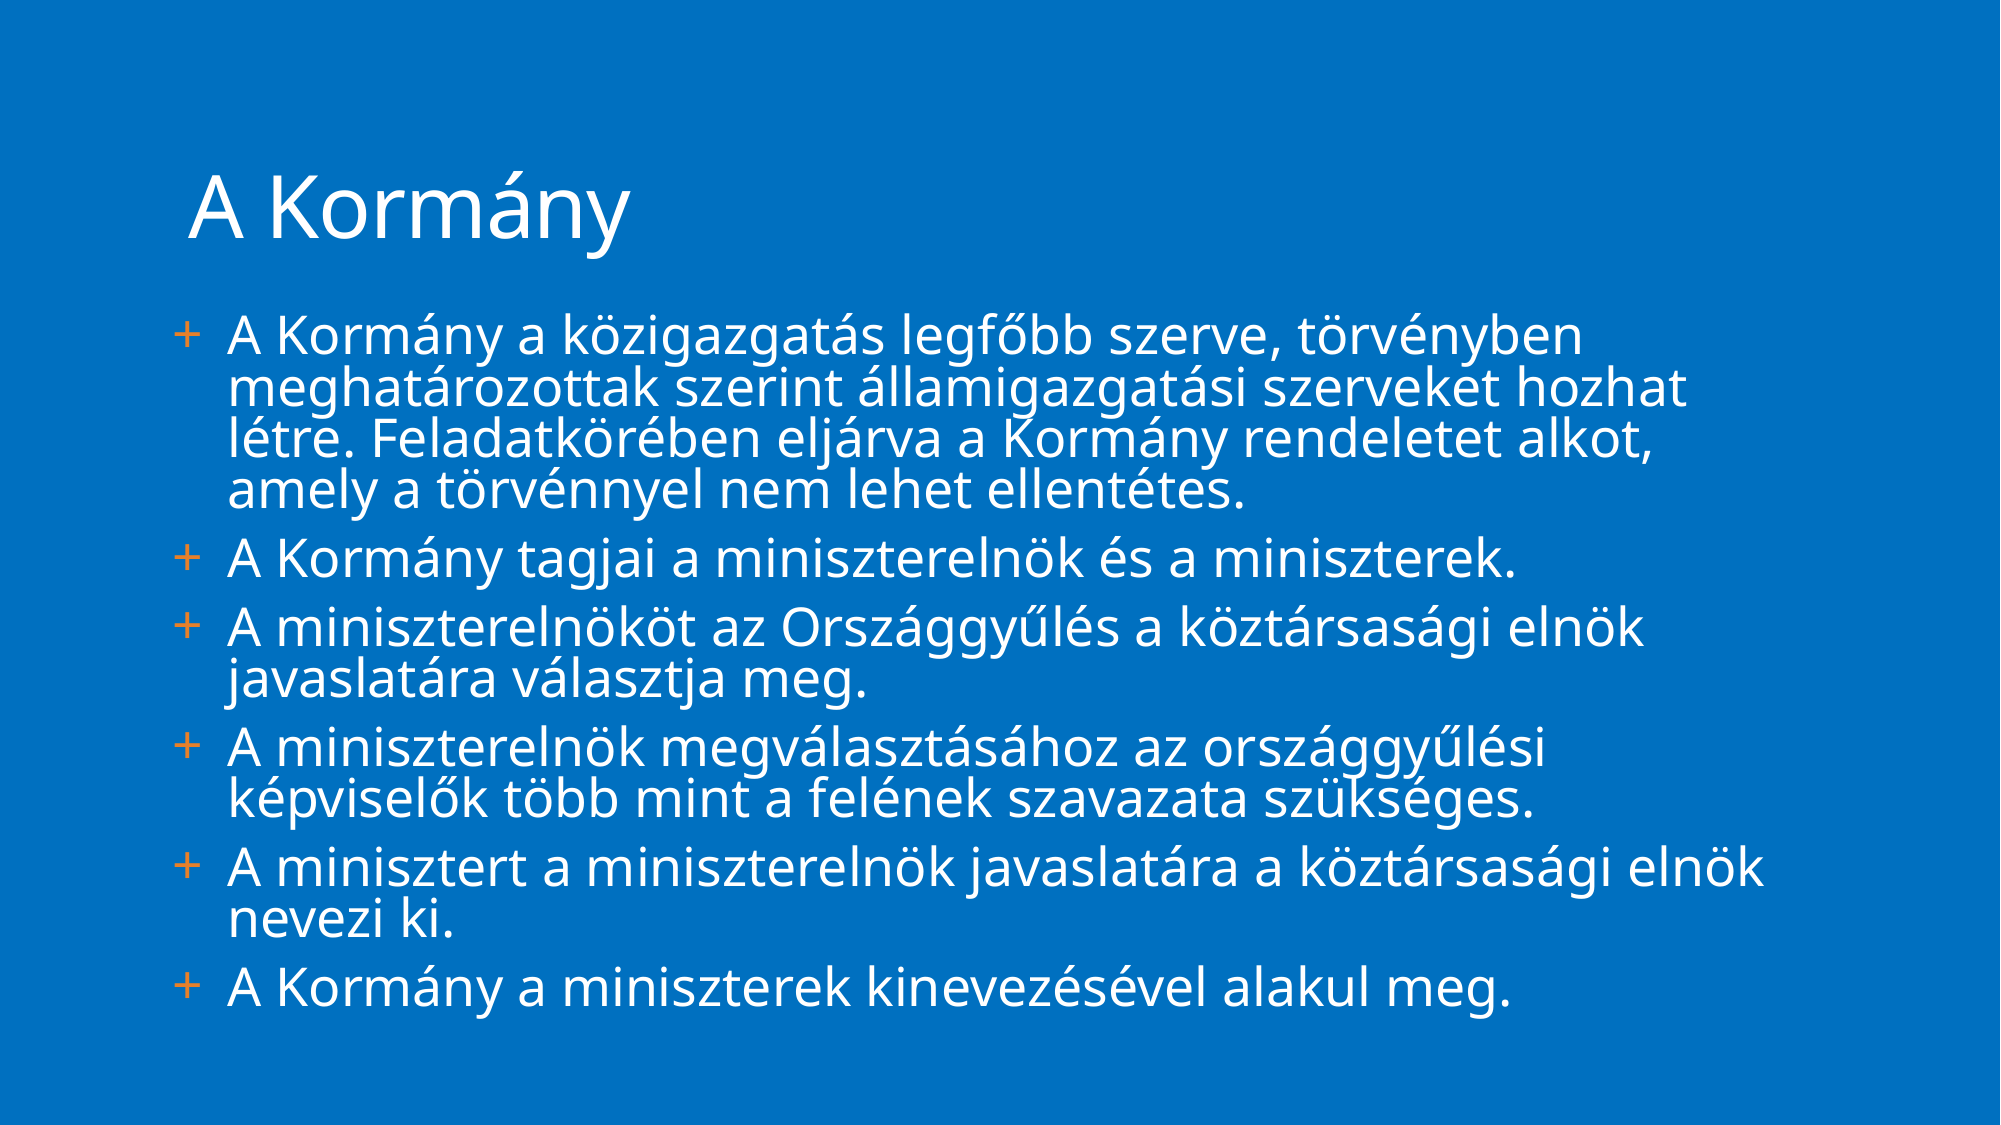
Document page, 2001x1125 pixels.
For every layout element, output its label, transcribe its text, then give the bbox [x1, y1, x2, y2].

title A Kormány [173, 151, 1674, 306]
list A Kormány a közigazgatás legfőbb szerve, törvényben meghatározottak szerint államigazgatási szerveket hozhat létre. Feladatkörében eljárva a Kormány rendeletet alkot, amely a törvénnyel nem lehet ellentétes. A Kormány tagjai a miniszterelnök és a miniszterek. A miniszterelnököt az Országgyűlés a köztársasági elnök javaslatára választja meg. A miniszterelnök megválasztásához az országgyűlési képviselők több mint a felének szavazata szükséges. A minisztert a miniszterelnök javaslatára a köztársasági elnök nevezi ki. A Kormány a miniszterek kinevezésével alakul meg. [157, 306, 1815, 1030]
